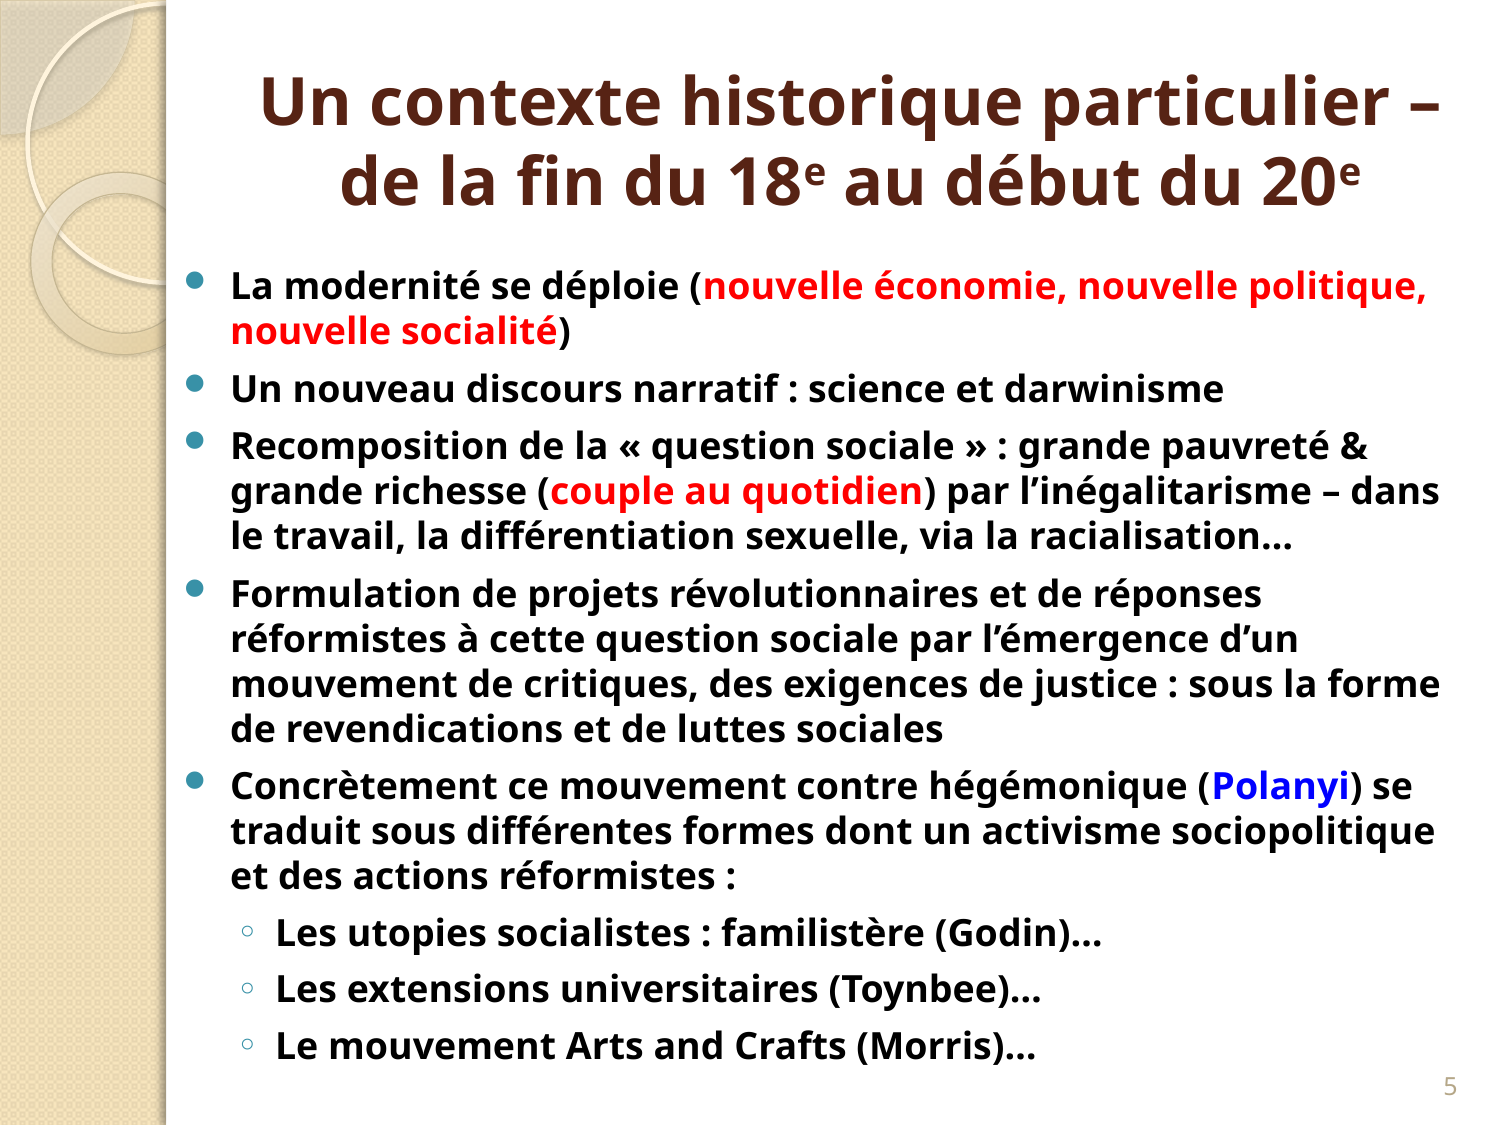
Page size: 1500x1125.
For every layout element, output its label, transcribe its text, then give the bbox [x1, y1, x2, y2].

slide_number 5 [1413, 1034, 1488, 1113]
title Un contexte historique particulier – de la fin du 18e au début du 20e [235, 45, 1466, 233]
list La modernité se déploie (nouvelle économie, nouvelle politique, nouvelle socialité) Un nouveau discours narratif : science et darwinisme Recomposition de la « question sociale » : grande pauvreté & grande richesse (couple au quotidien) par l’inégalitarisme – dans le travail, la différentiation sexuelle, via la racialisation… Formulation de projets révolutionnaires et de réponses réformistes à cette question sociale par l’émergence d’un mouvement de critiques, des exigences de justice : sous la forme de revendications et de luttes sociales Concrètement ce mouvement contre hégémonique (Polanyi) se traduit sous différentes formes dont un activisme sociopolitique et des actions réformistes : Les utopies socialistes : familistère (Godin)… Les extensions universitaires (Toynbee)… Le mouvement Arts and Crafts (Morris)… [155, 254, 1488, 1094]
